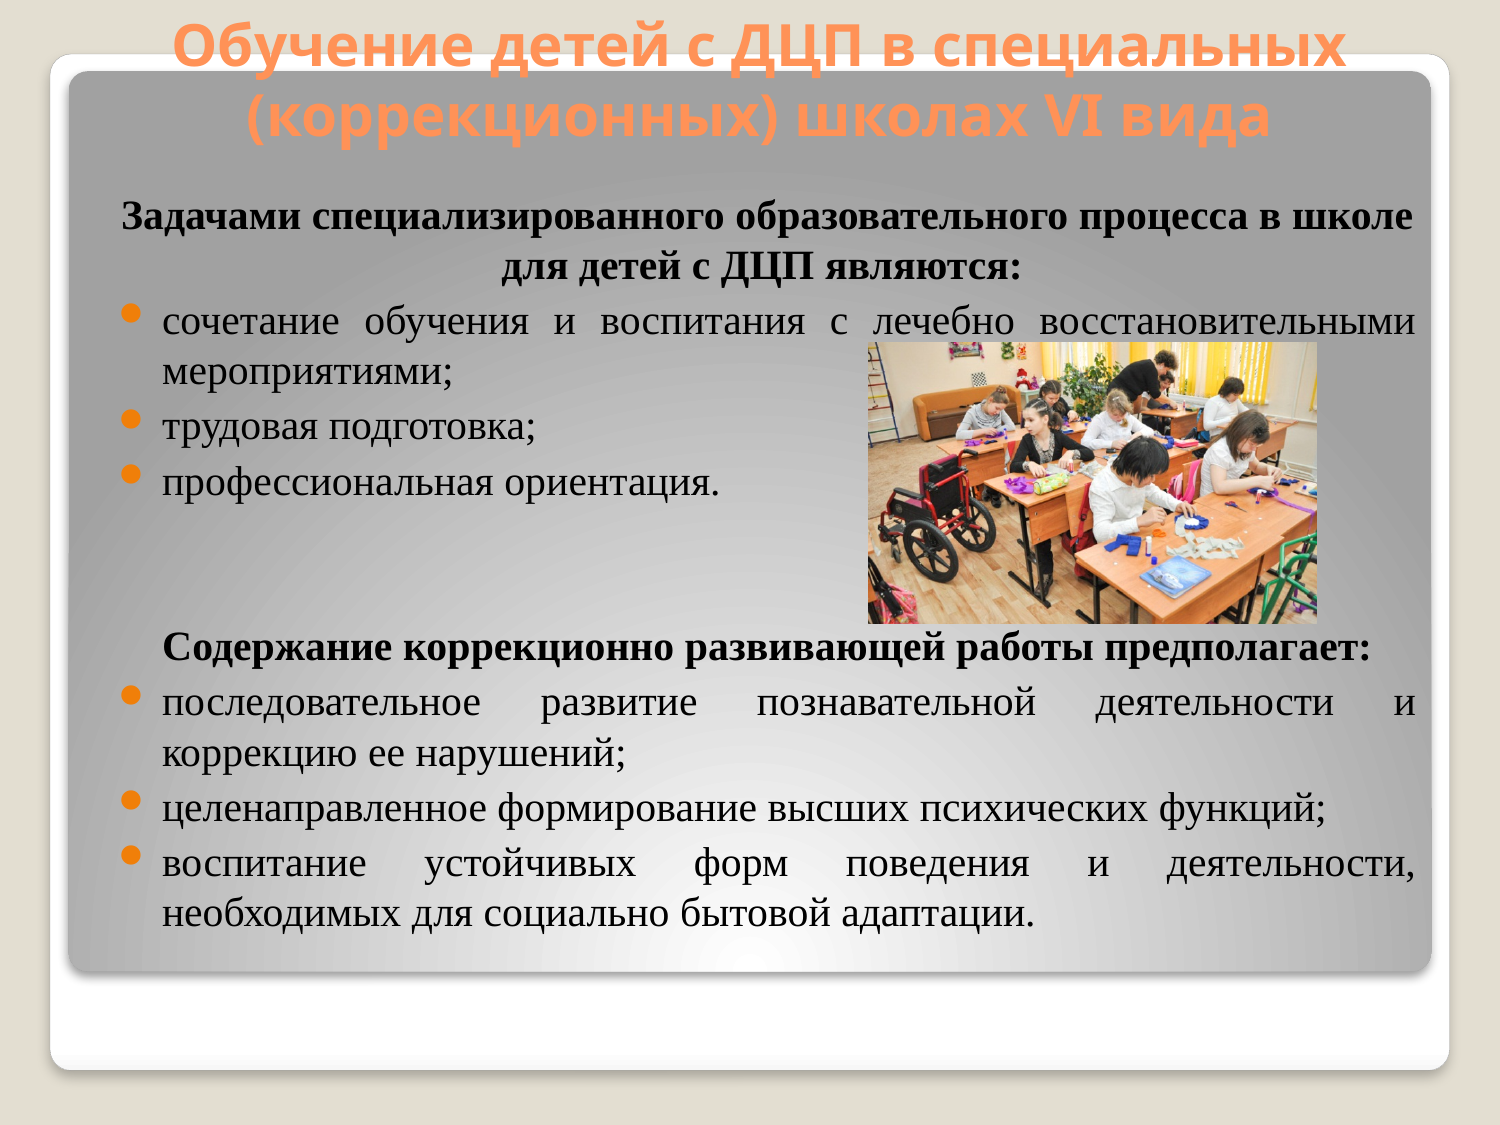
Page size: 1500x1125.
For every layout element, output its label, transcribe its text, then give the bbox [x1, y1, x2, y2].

picture [867, 341, 1317, 625]
text_box Обучение детей с ДЦП в специальных (коррекционных) школах VI вида [88, 0, 1431, 156]
list Задачами специализированного образовательного процесса в школе для детей с ДЦП являются: сочетание обучения и воспитания с лечебно восстановительными мероприятиями; трудовая подготовка; профессиональная ориентация. Содержание коррекционно развивающей работы предполагает: последовательное развитие познавательной деятельности и коррекцию ее нарушений; целенаправленное формирование высших психических функций; воспитание устойчивых форм поведения и деятельности, необходимых для социально бытовой адаптации. [88, 172, 1431, 1015]
